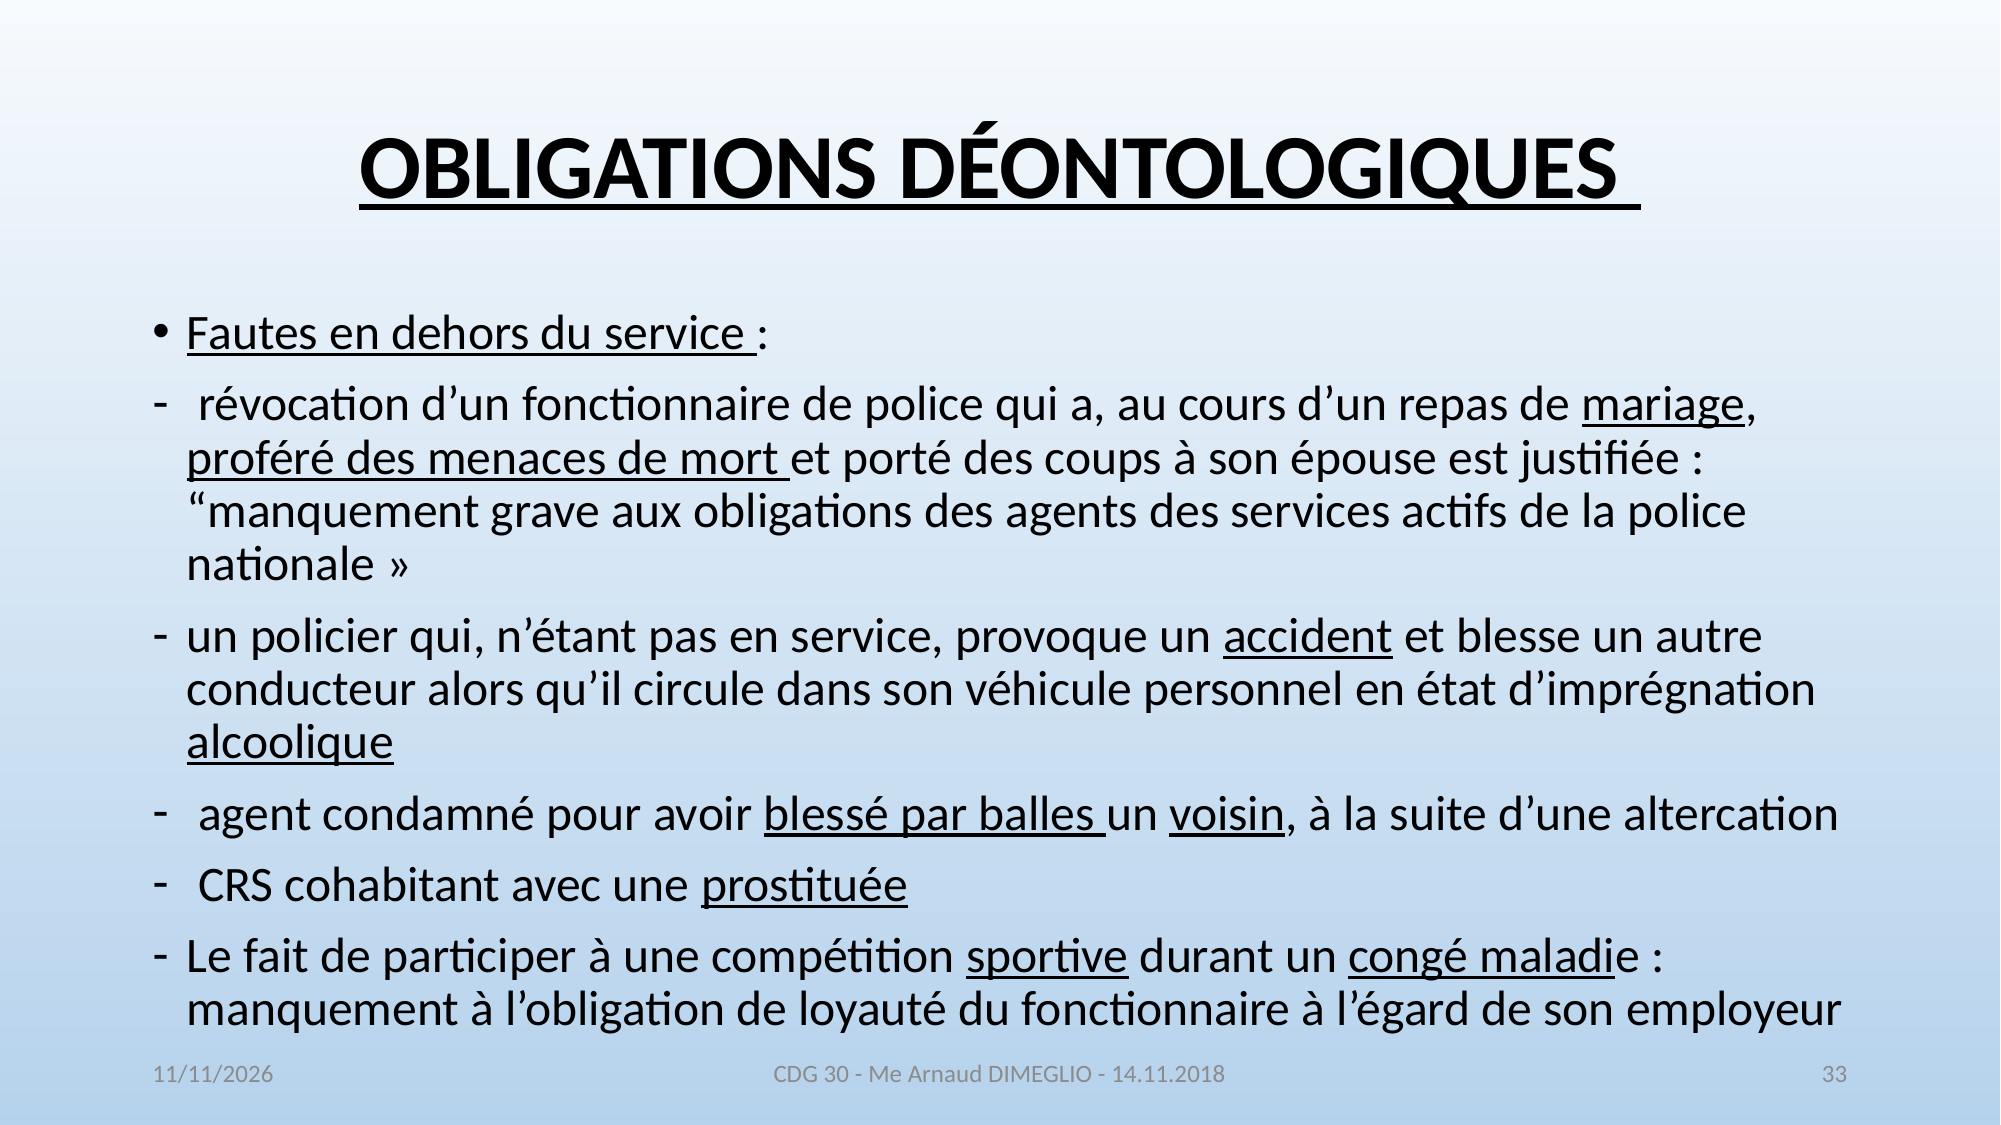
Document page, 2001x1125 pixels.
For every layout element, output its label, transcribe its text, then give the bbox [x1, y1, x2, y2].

title OBLIGATIONS DÉONTOLOGIQUES [137, 59, 1863, 278]
footer CDG 30 - Me Arnaud DIMEGLIO - 14.11.2018 [662, 1042, 1338, 1103]
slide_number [137, 1042, 588, 1103]
list Fautes en dehors du service : révocation d’un fonctionnaire de police qui a, au cours d’un repas de mariage, proféré des menaces de mort et porté des coups à son épouse est justifiée : “manquement grave aux obligations des agents des services actifs de la police nationale » un policier qui, n’étant pas en service, provoque un accident et blesse un autre conducteur alors qu’il circule dans son véhicule personnel en état d’imprégnation alcoolique agent condamné pour avoir blessé par balles un voisin, à la suite d’une altercation CRS cohabitant avec une prostituée Le fait de participer à une compétition sportive durant un congé maladie : manquement à l’obligation de loyauté du fonctionnaire à l’égard de son employeur [137, 299, 1863, 1125]
slide_number 33 [1412, 1042, 1863, 1103]
